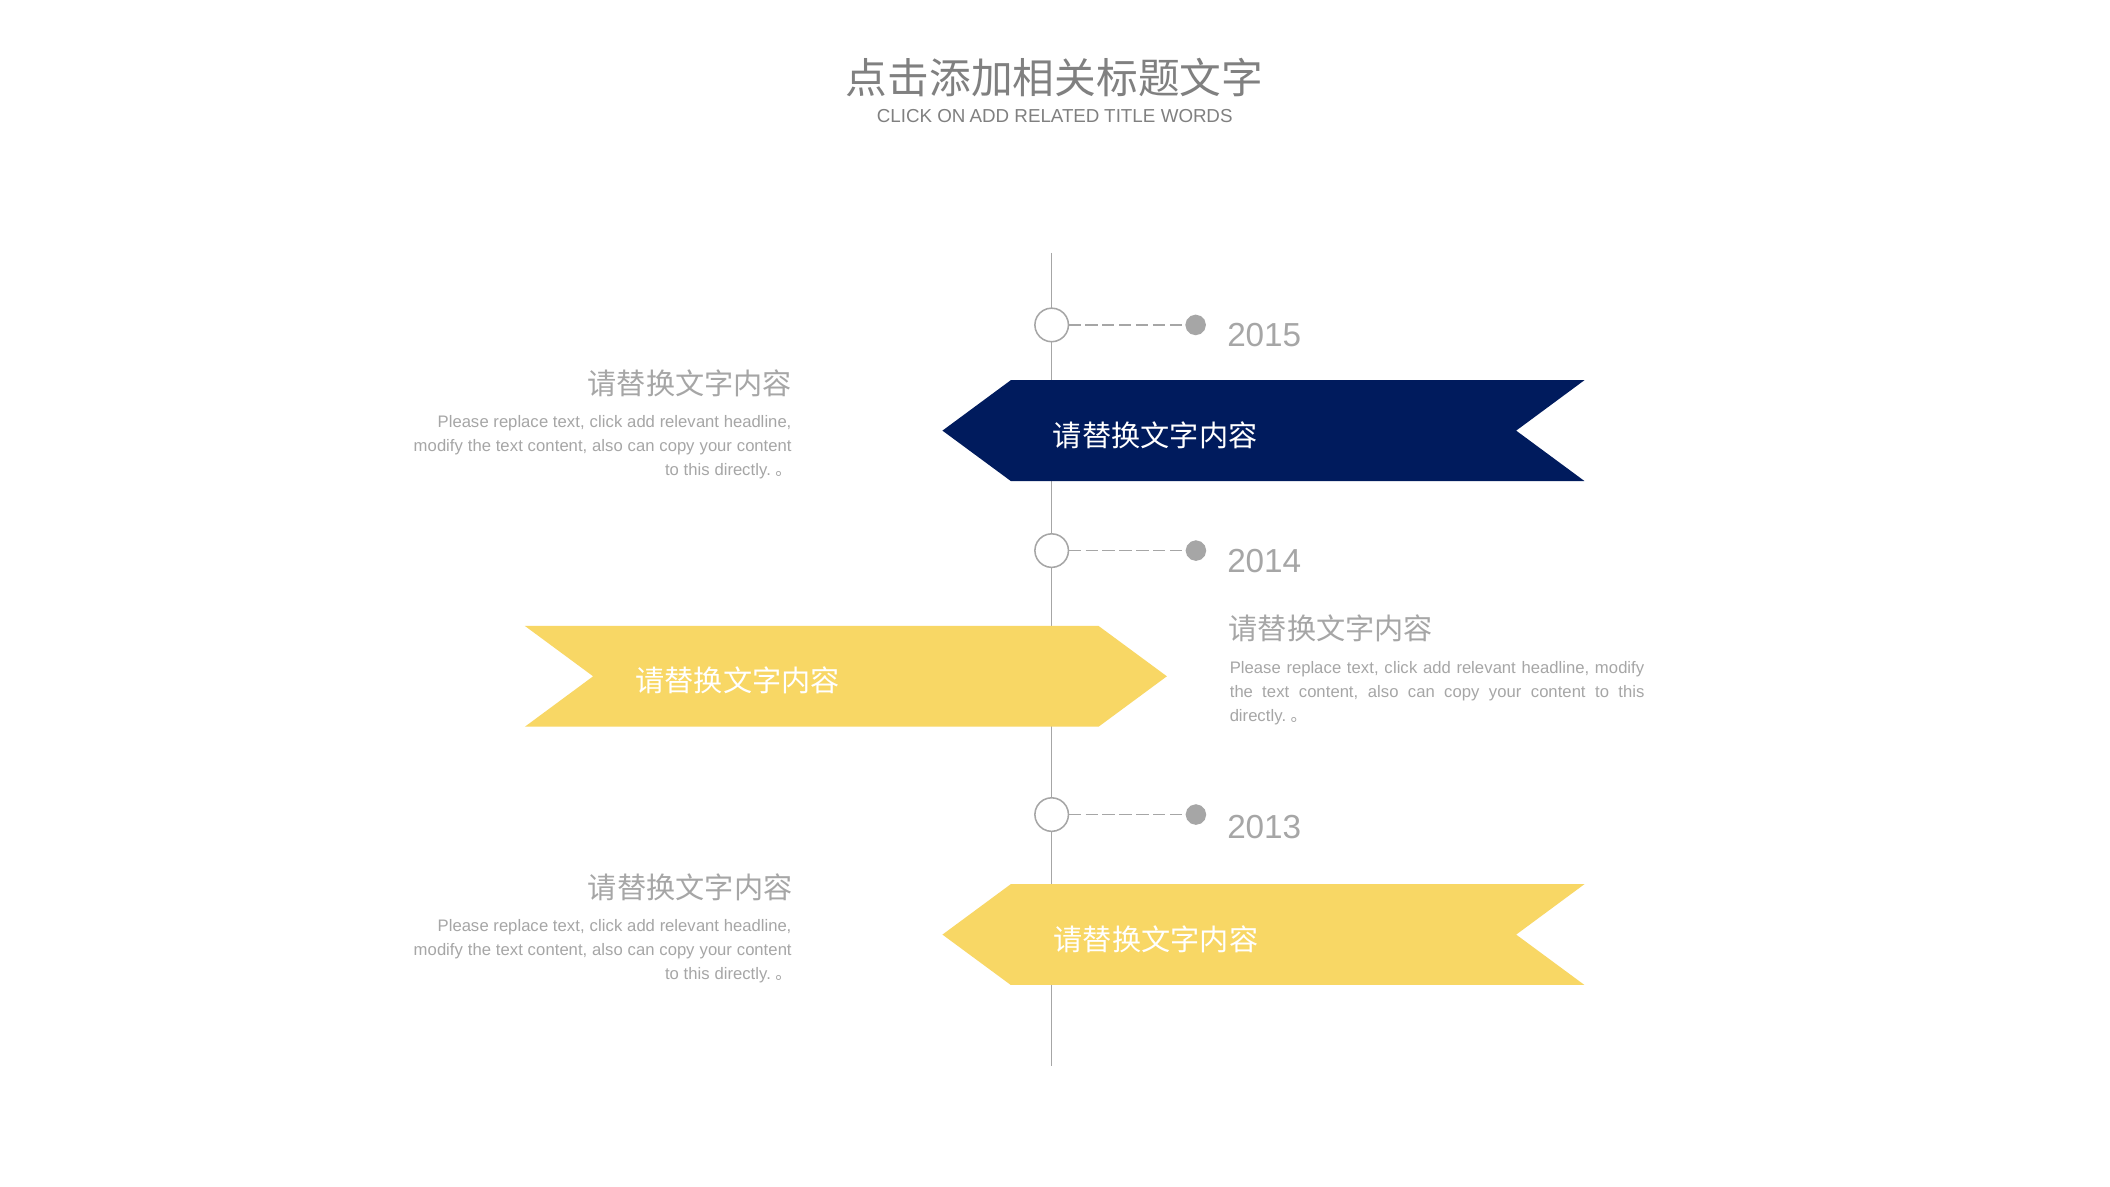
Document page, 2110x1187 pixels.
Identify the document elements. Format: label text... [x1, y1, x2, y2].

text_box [942, 380, 1585, 481]
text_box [387, 854, 809, 992]
text_box 2015 [1212, 298, 1317, 361]
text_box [524, 625, 1167, 727]
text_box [1212, 596, 1660, 733]
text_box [1034, 533, 1196, 568]
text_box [1034, 308, 1196, 342]
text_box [387, 350, 808, 488]
text_box 点击添加相关标题文字 [803, 44, 1307, 107]
text_box 2014 [1212, 523, 1317, 587]
text_box 2013 [1212, 789, 1317, 853]
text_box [1034, 797, 1196, 832]
text_box CLICK ON ADD RELATED TITLE WORDS [852, 95, 1257, 130]
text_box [942, 884, 1585, 985]
